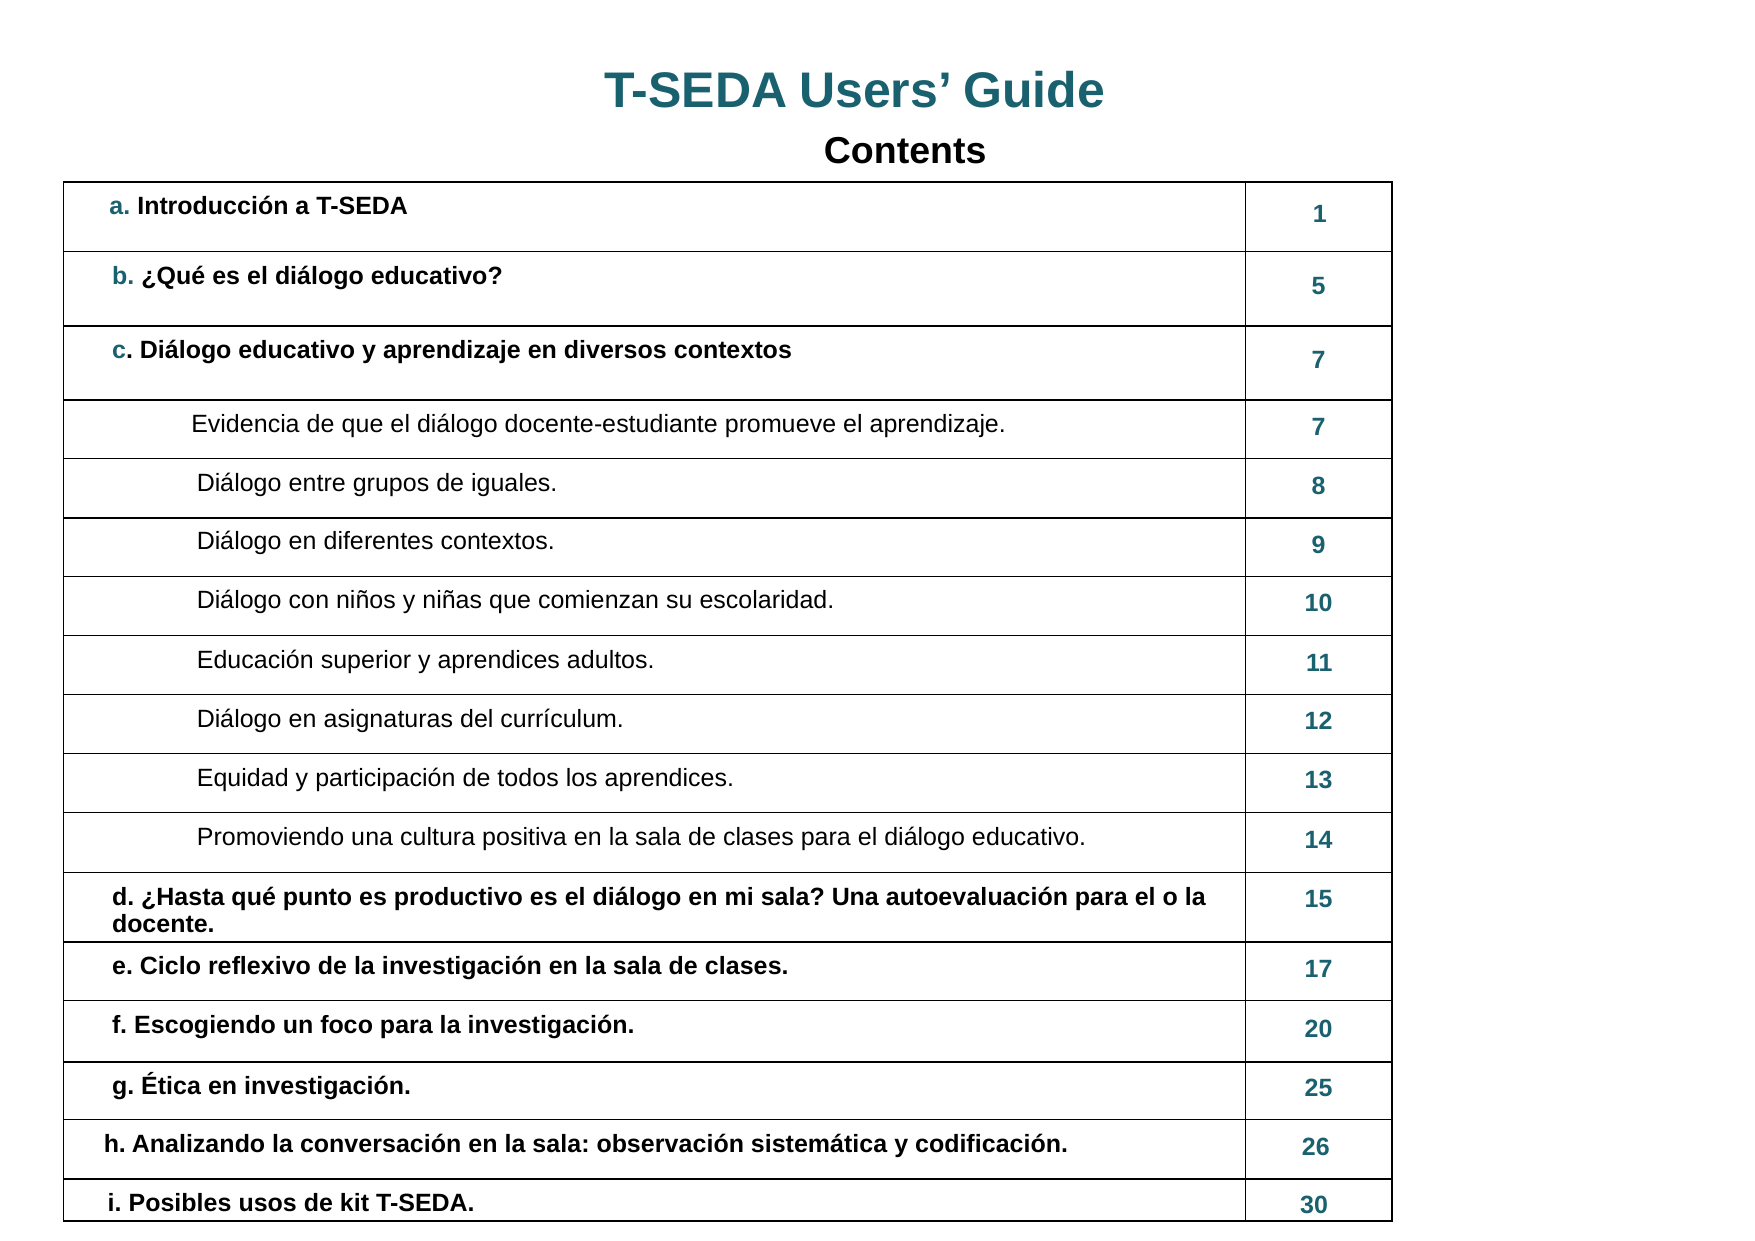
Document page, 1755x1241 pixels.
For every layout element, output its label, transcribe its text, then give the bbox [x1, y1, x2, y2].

table_cell 17 [1246, 943, 1391, 1000]
table_cell Diálogo en diferentes contextos. [64, 519, 1245, 576]
table_header 1 [1246, 183, 1391, 251]
table_cell 10 [1246, 577, 1391, 635]
table_cell h. Analizando la conversación en la sala: observación sistemática y codificación. [64, 1120, 1245, 1178]
table_cell 15 [1246, 873, 1391, 941]
table_cell 7 [1246, 327, 1391, 399]
table_cell e. Ciclo reflexivo de la investigación en la sala de clases. [64, 943, 1245, 1000]
table_cell d. ¿Hasta qué punto es productivo es el diálogo en mi sala? Una autoevaluación para el o la docente. [64, 873, 1245, 941]
table_cell Evidencia de que el diálogo docente-estudiante promueve el aprendizaje. [64, 401, 1245, 458]
table_cell 8 [1246, 459, 1391, 517]
table_cell Diálogo con niños y niñas que comienzan su escolaridad. [64, 577, 1245, 635]
table_cell Diálogo entre grupos de iguales. [64, 459, 1245, 517]
table_cell c. Diálogo educativo y aprendizaje en diversos contextos [64, 327, 1245, 399]
table_cell 25 [1246, 1063, 1391, 1119]
table_cell 26 [1246, 1120, 1391, 1178]
table_cell g. Ética en investigación. [64, 1063, 1245, 1119]
table_cell f. Escogiendo un foco para la investigación. [64, 1001, 1245, 1061]
table_cell b. ¿Qué es el diálogo educativo? [64, 252, 1245, 325]
table_header a. Introducción a T-SEDA [64, 183, 1245, 251]
table_cell Equidad y participación de todos los aprendices. [64, 754, 1245, 812]
table_cell i. Posibles usos de kit T-SEDA. [64, 1180, 1245, 1220]
table_cell 12 [1246, 695, 1391, 753]
table_cell Diálogo en asignaturas del currículum. [64, 695, 1245, 753]
table_cell Educación superior y aprendices adultos. [64, 636, 1245, 694]
table_cell 11 [1246, 636, 1391, 694]
table_cell Promoviendo una cultura positiva en la sala de clases para el diálogo educativo. [64, 813, 1245, 872]
table_cell 7 [1246, 401, 1391, 458]
table_cell 9 [1246, 519, 1391, 576]
table_cell 20 [1246, 1001, 1391, 1061]
table_cell 30 [1246, 1180, 1391, 1220]
title T-SEDA Users’ Guide Contents [602, 57, 1111, 181]
table_cell 5 [1246, 252, 1391, 325]
table_cell 13 [1246, 754, 1391, 812]
table_cell 14 [1246, 813, 1391, 872]
